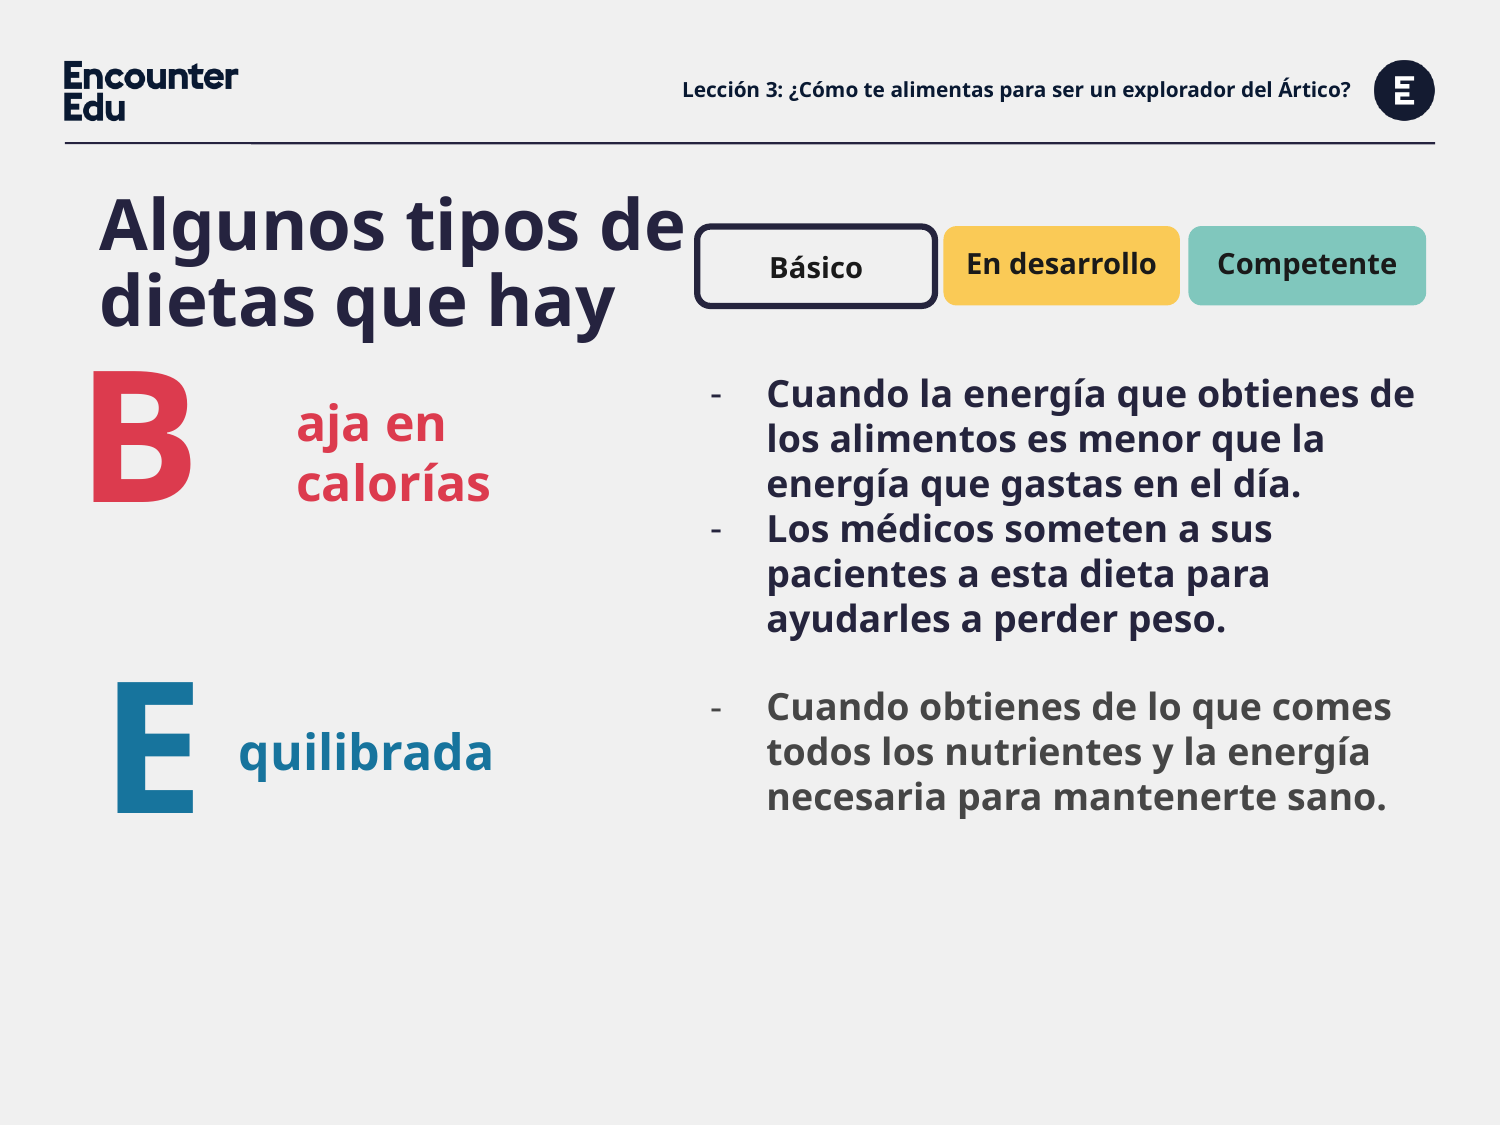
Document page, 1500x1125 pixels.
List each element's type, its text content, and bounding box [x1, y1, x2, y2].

text_box Cuando obtienes de lo que comes todos los nutrientes y la energía necesaria para mantenerte sano. [695, 675, 1427, 826]
text_box Algunos tipos de dietas que hay [92, 220, 1446, 311]
text_box B [63, 312, 220, 547]
text_box Cuando la energía que obtienes de los alimentos es menor que la energía que gastas en el día. Los médicos someten a sus pacientes a esta dieta para ayudarles a perder peso. [695, 362, 1463, 648]
text_box E [86, 622, 233, 858]
text_box aja en calorías [281, 384, 507, 519]
title Lección 3: ¿Cómo te alimentas para ser un explorador del Ártico? [647, 67, 1359, 114]
picture [1372, 58, 1436, 122]
picture [60, 59, 243, 122]
text_box quilibrada [224, 713, 510, 789]
